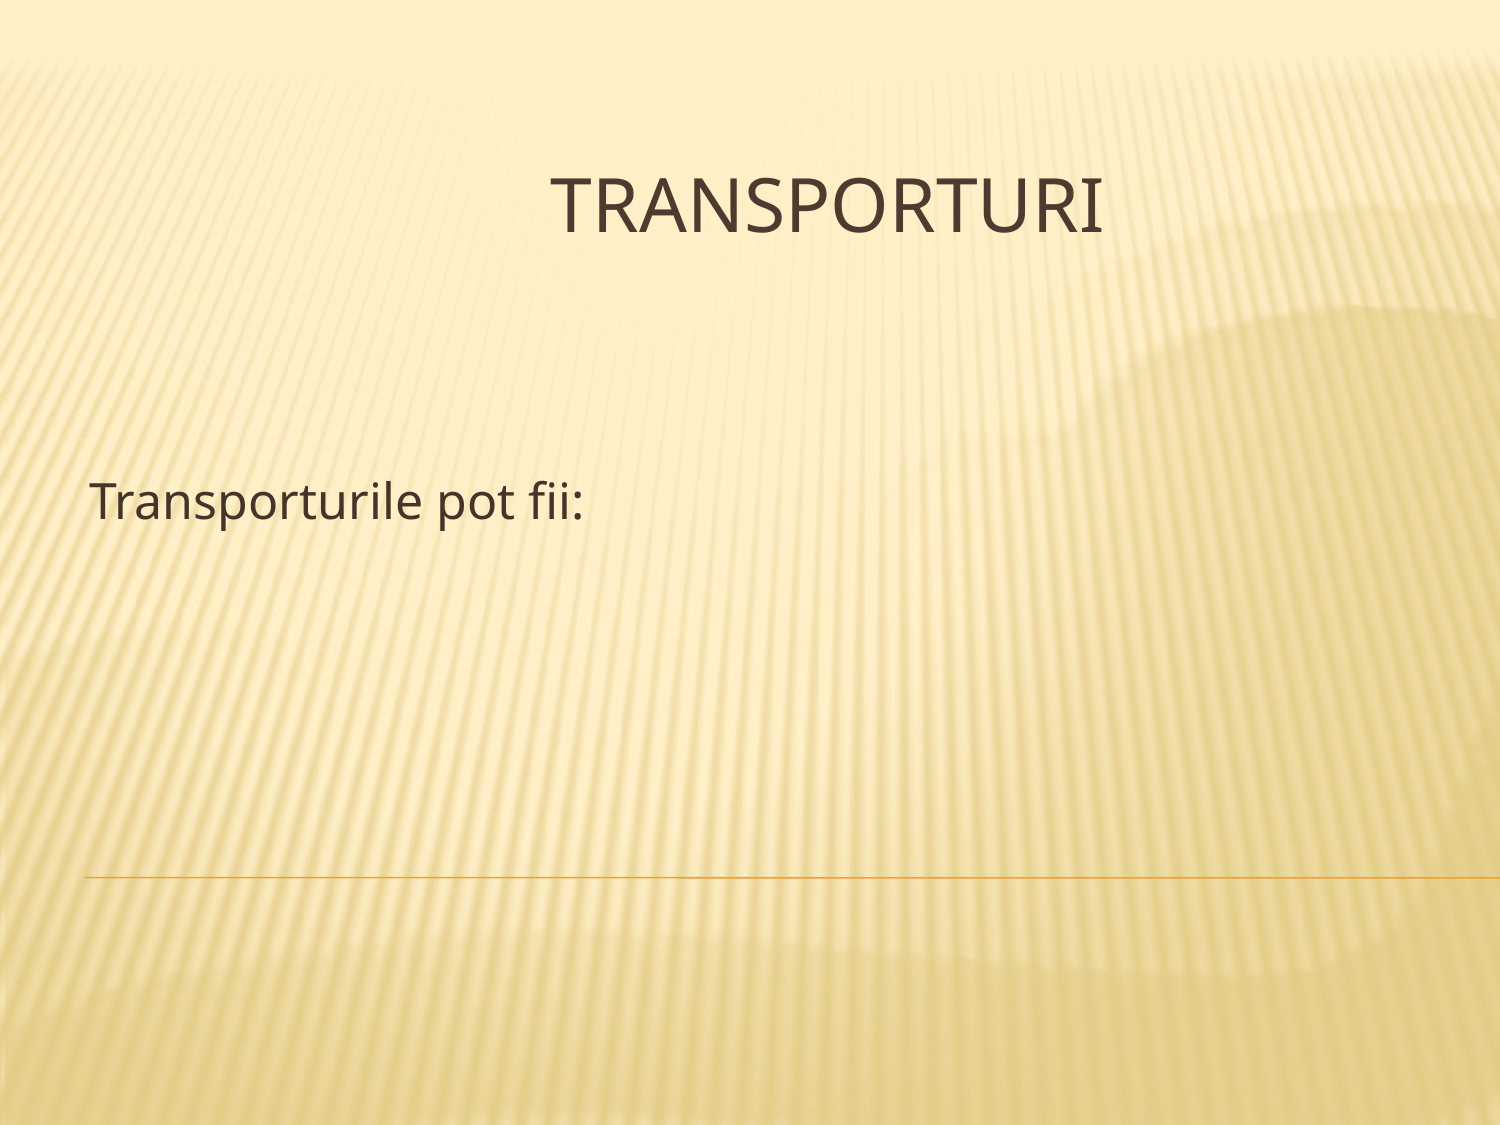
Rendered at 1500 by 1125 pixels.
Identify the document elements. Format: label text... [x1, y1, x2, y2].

title Transporturi [87, 149, 1475, 375]
subtitle Transporturile pot fii: [75, 387, 1463, 538]
